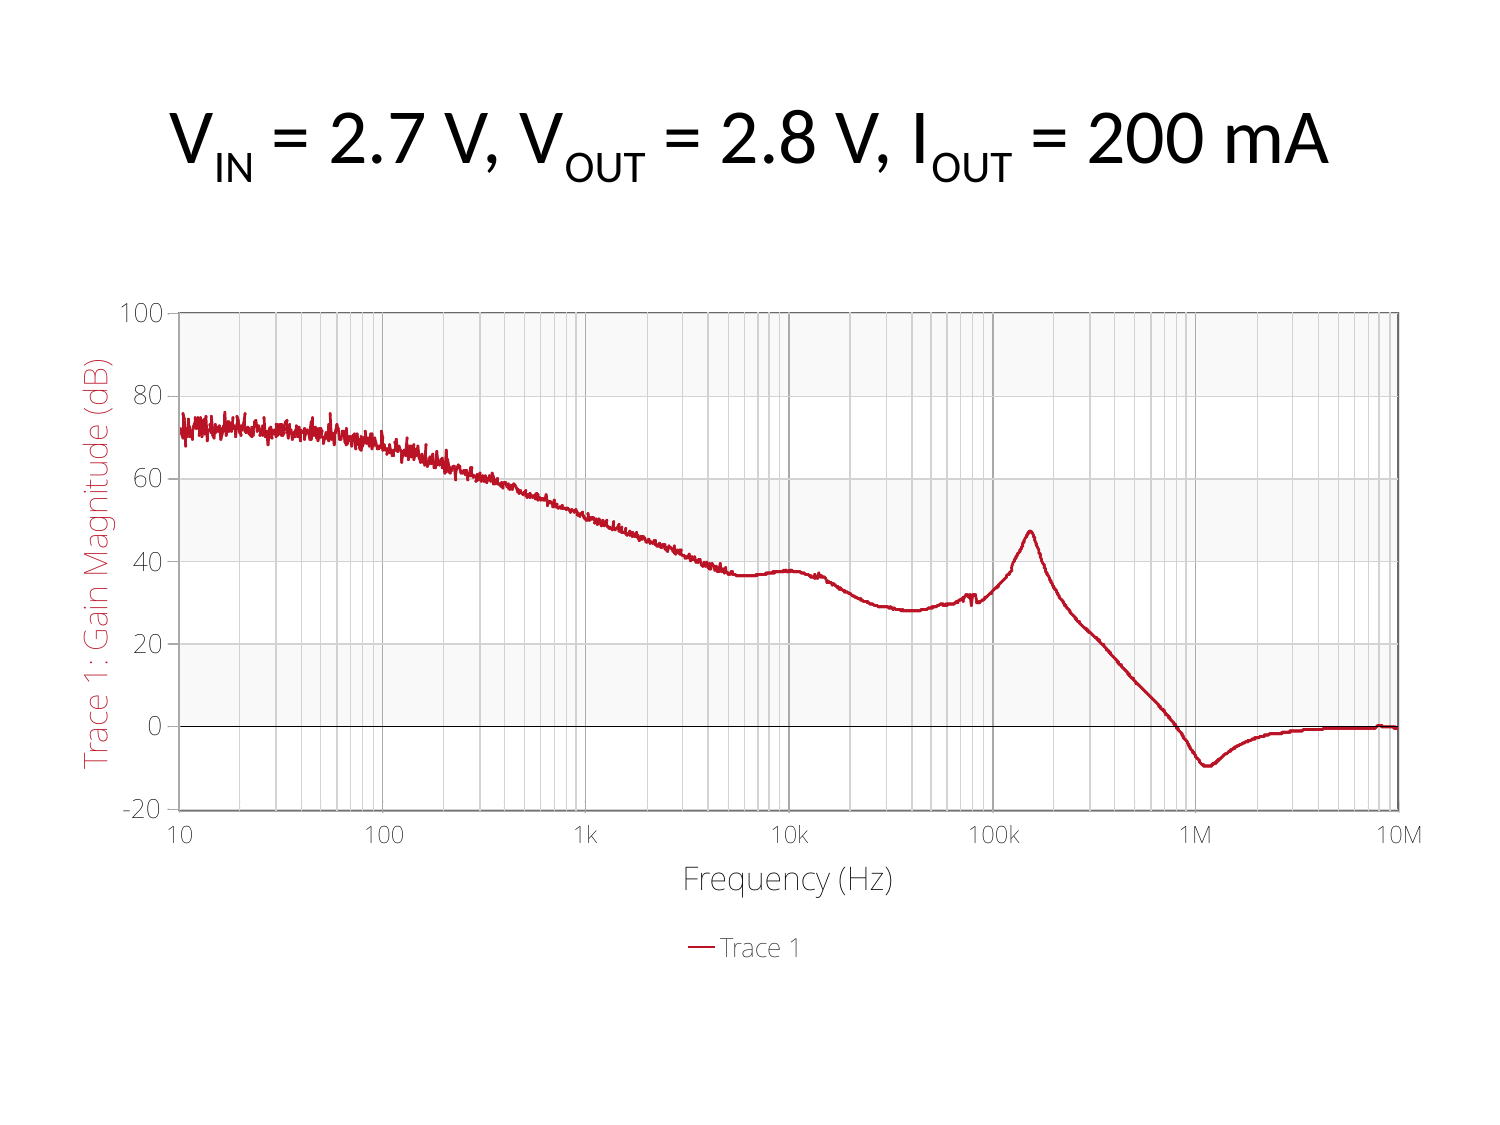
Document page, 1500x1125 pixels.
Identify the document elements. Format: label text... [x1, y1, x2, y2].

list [74, 296, 1426, 972]
title VIN = 2.7 V, VOUT = 2.8 V, IOUT = 200 mA [75, 45, 1425, 233]
